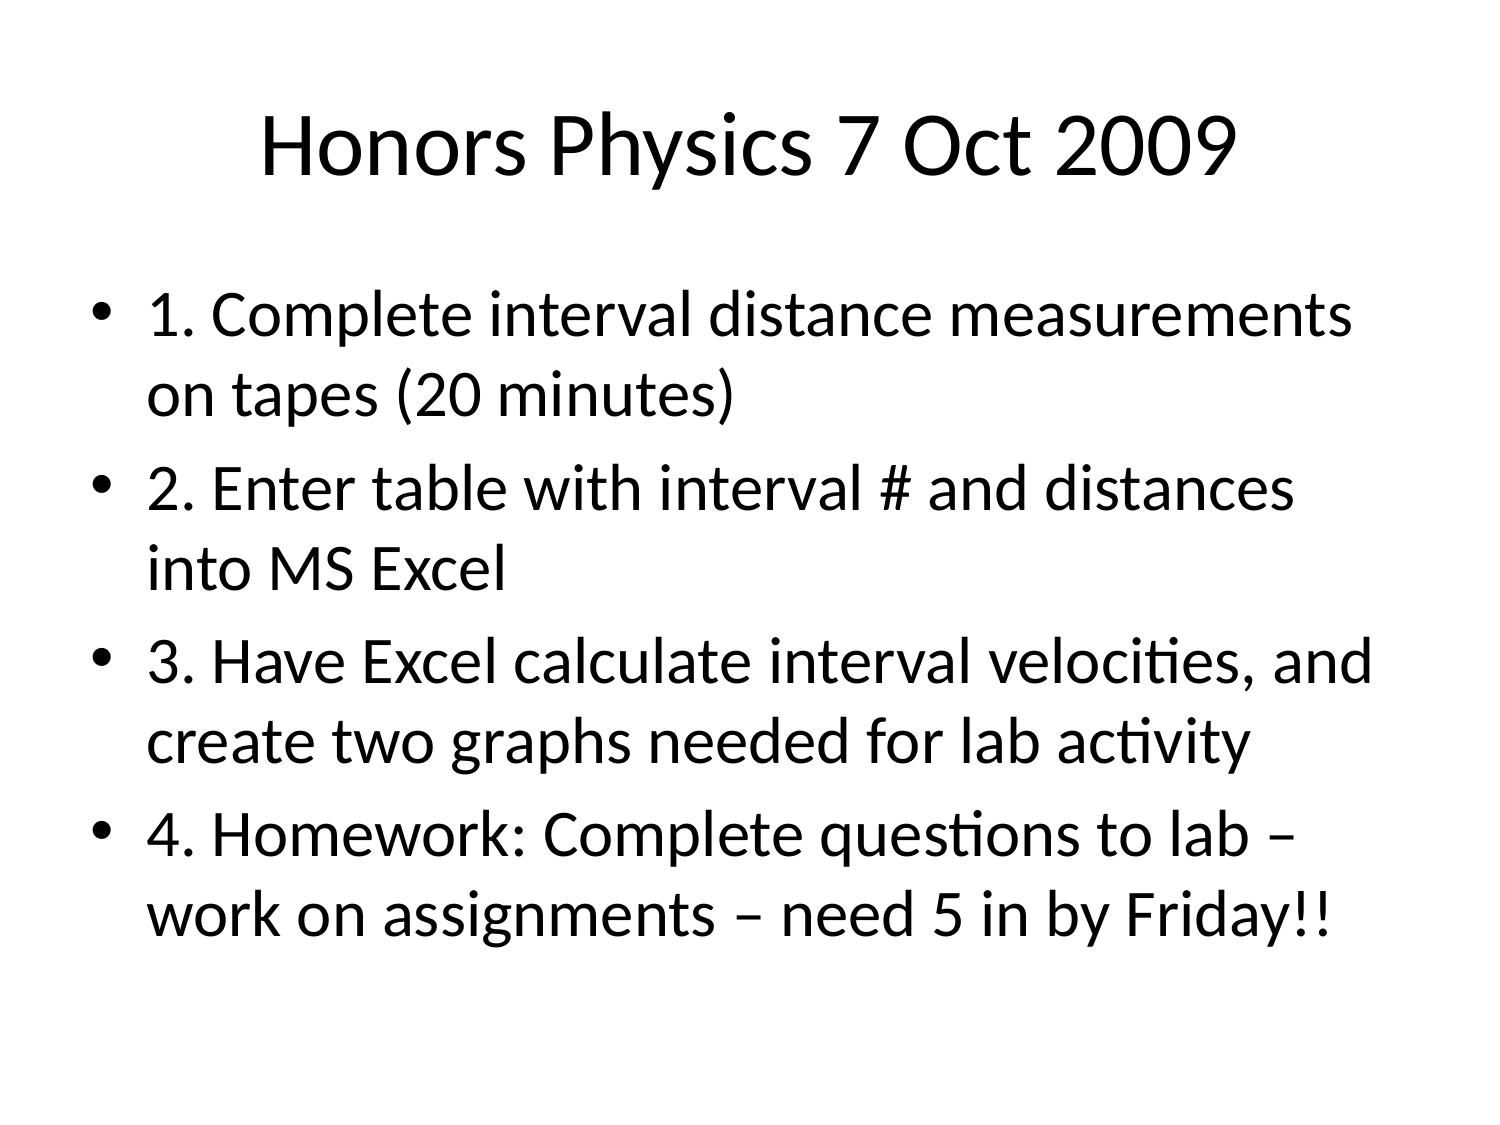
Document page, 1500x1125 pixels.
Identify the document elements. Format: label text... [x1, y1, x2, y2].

title Honors Physics 7 Oct 2009 [75, 45, 1425, 233]
list 1. Complete interval distance measurements on tapes (20 minutes) 2. Enter table with interval # and distances into MS Excel 3. Have Excel calculate interval velocities, and create two graphs needed for lab activity 4. Homework: Complete questions to lab – work on assignments – need 5 in by Friday!! [75, 262, 1425, 1005]
